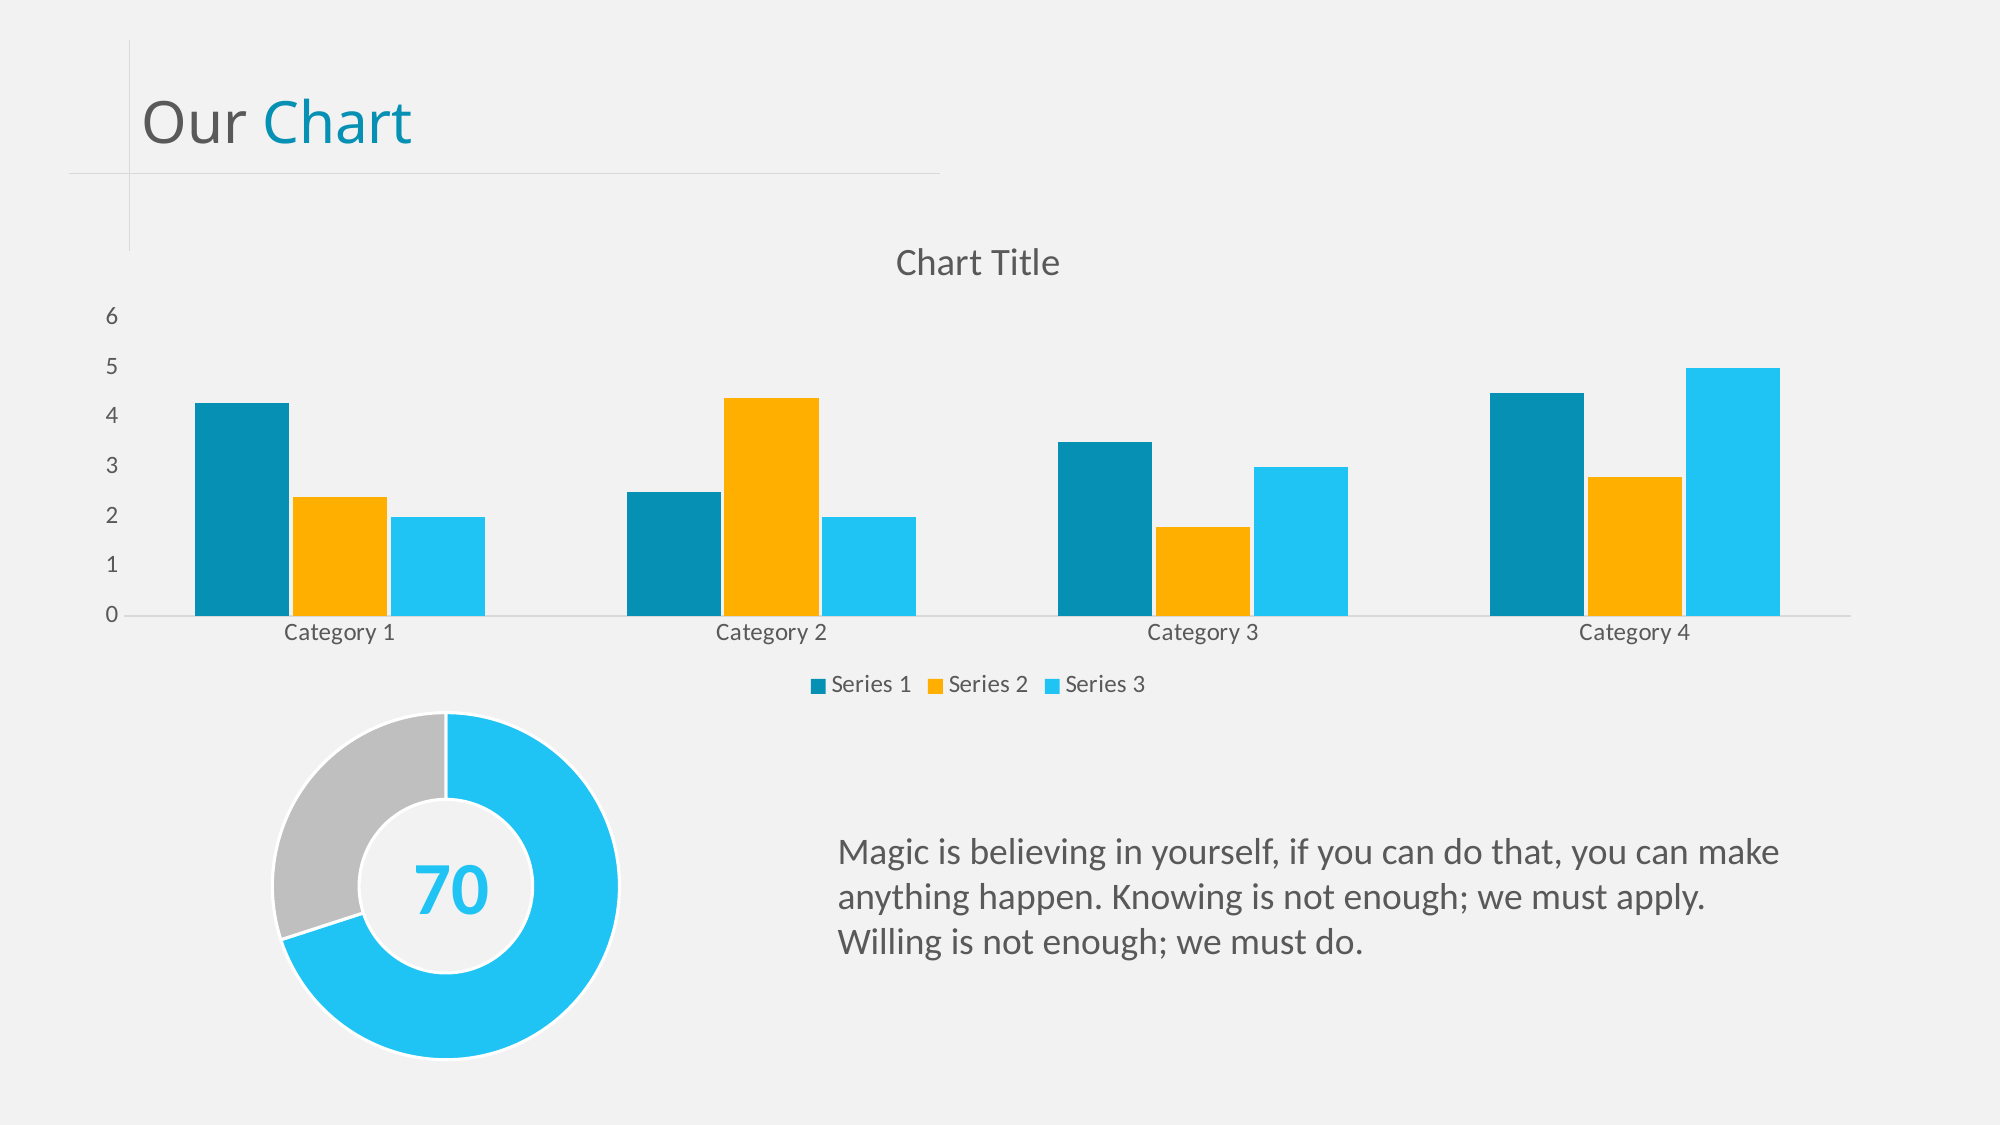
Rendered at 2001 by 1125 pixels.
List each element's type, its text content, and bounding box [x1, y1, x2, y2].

text_box Our Chart [130, 78, 428, 163]
chart [69, 215, 1887, 1096]
text_box Magic is believing in yourself, if you can do that, you can make anything happen. Knowing is not enough; we must apply. Willing is not enough; we must do. [822, 820, 1823, 970]
